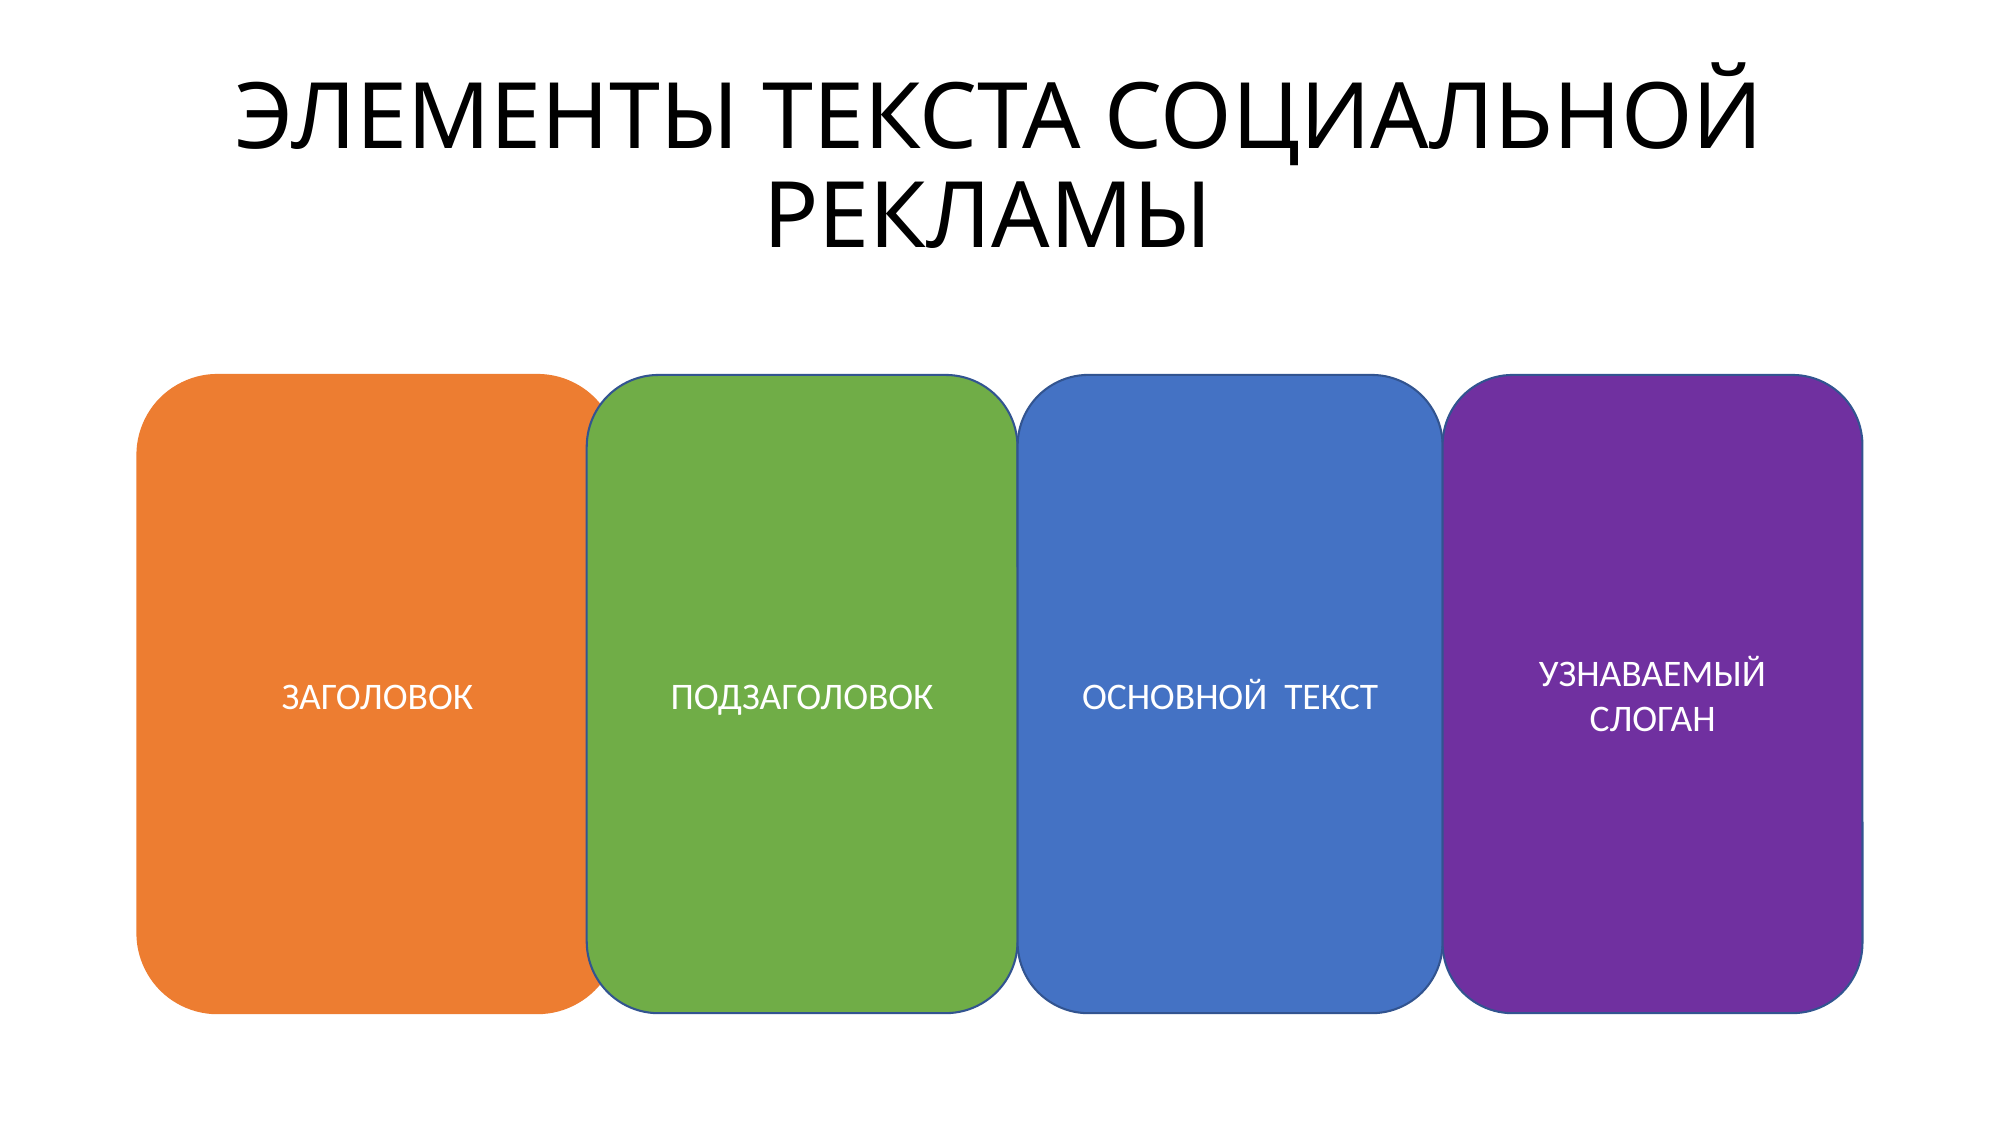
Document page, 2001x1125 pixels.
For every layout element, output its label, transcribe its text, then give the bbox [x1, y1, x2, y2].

text_box ОСНОВНОЙ ТЕКСТ [1016, 373, 1442, 1015]
text_box ЗАГОЛОВОК [136, 373, 600, 1015]
text_box УЗНАВАЕМЫЙ СЛОГАН [1441, 373, 1864, 1015]
title ЭЛЕМЕНТЫ ТЕКСТА СОЦИАЛЬНОЙ РЕКЛАМЫ [137, 59, 1863, 278]
text_box ПОДЗАГОЛОВОК [585, 373, 1017, 1015]
